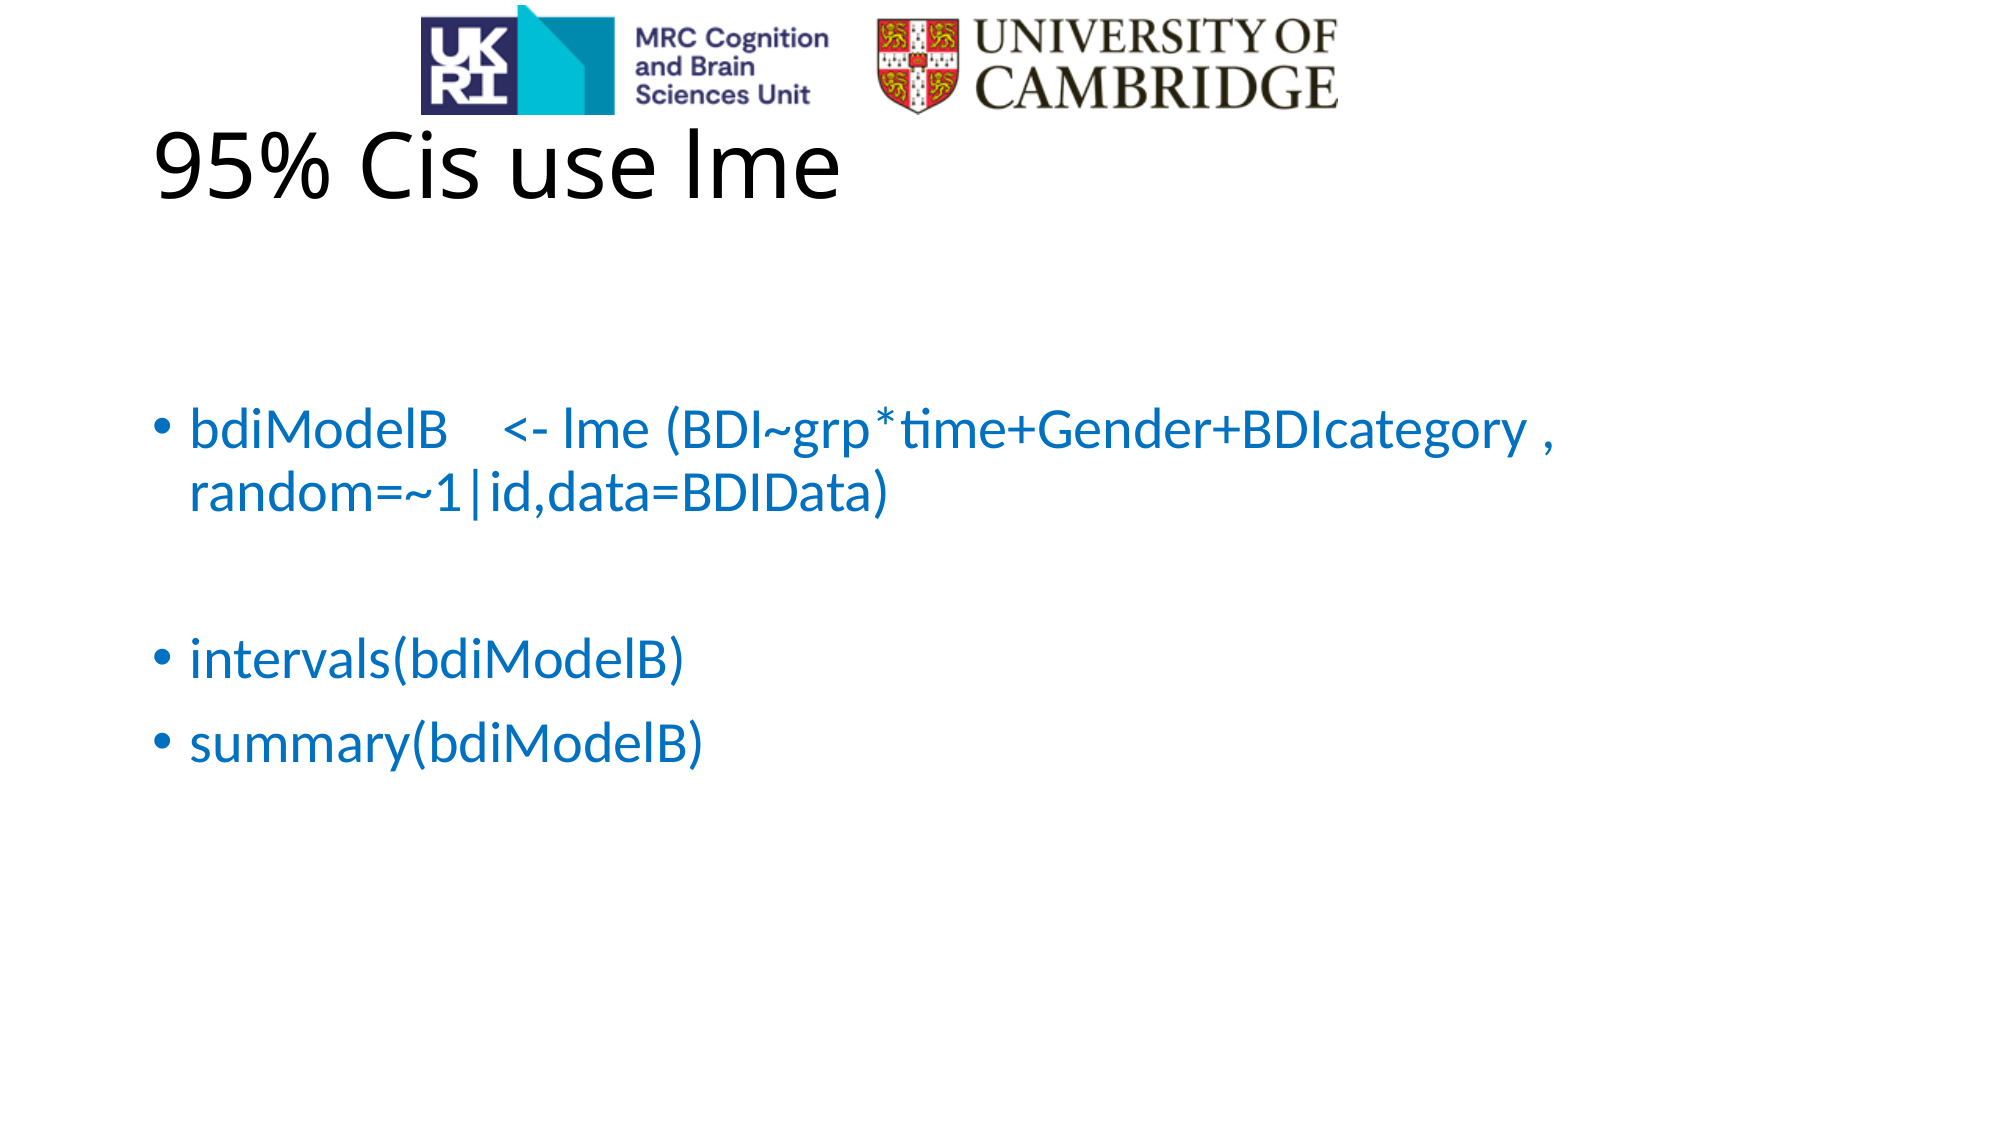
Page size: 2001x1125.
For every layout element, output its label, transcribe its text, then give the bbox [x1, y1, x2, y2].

title 95% Cis use lme [137, 59, 1863, 278]
picture [421, 5, 1338, 59]
list bdiModelB <- lme (BDI~grp*time+Gender+BDIcategory , random=~1|id,data=BDIData) intervals(bdiModelB) summary(bdiModelB) [137, 299, 1863, 1014]
